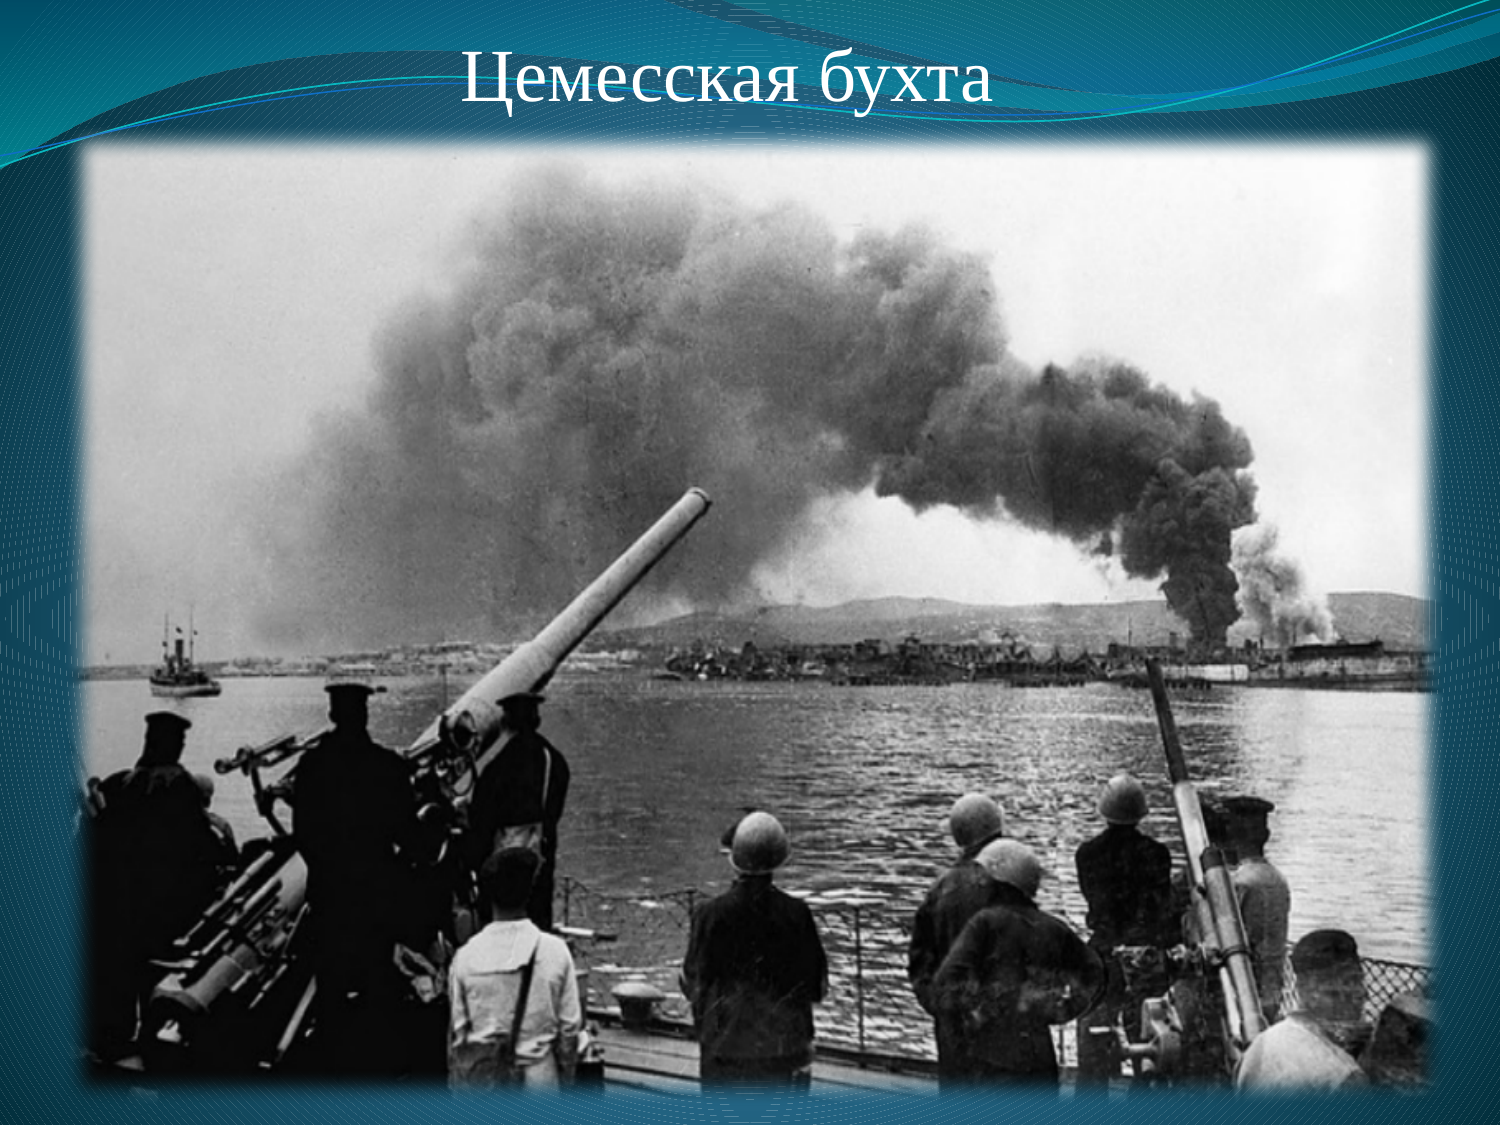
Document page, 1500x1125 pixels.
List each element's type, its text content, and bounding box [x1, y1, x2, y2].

picture [64, 124, 1448, 1107]
text_box Цемесская бухта [445, 19, 1010, 124]
